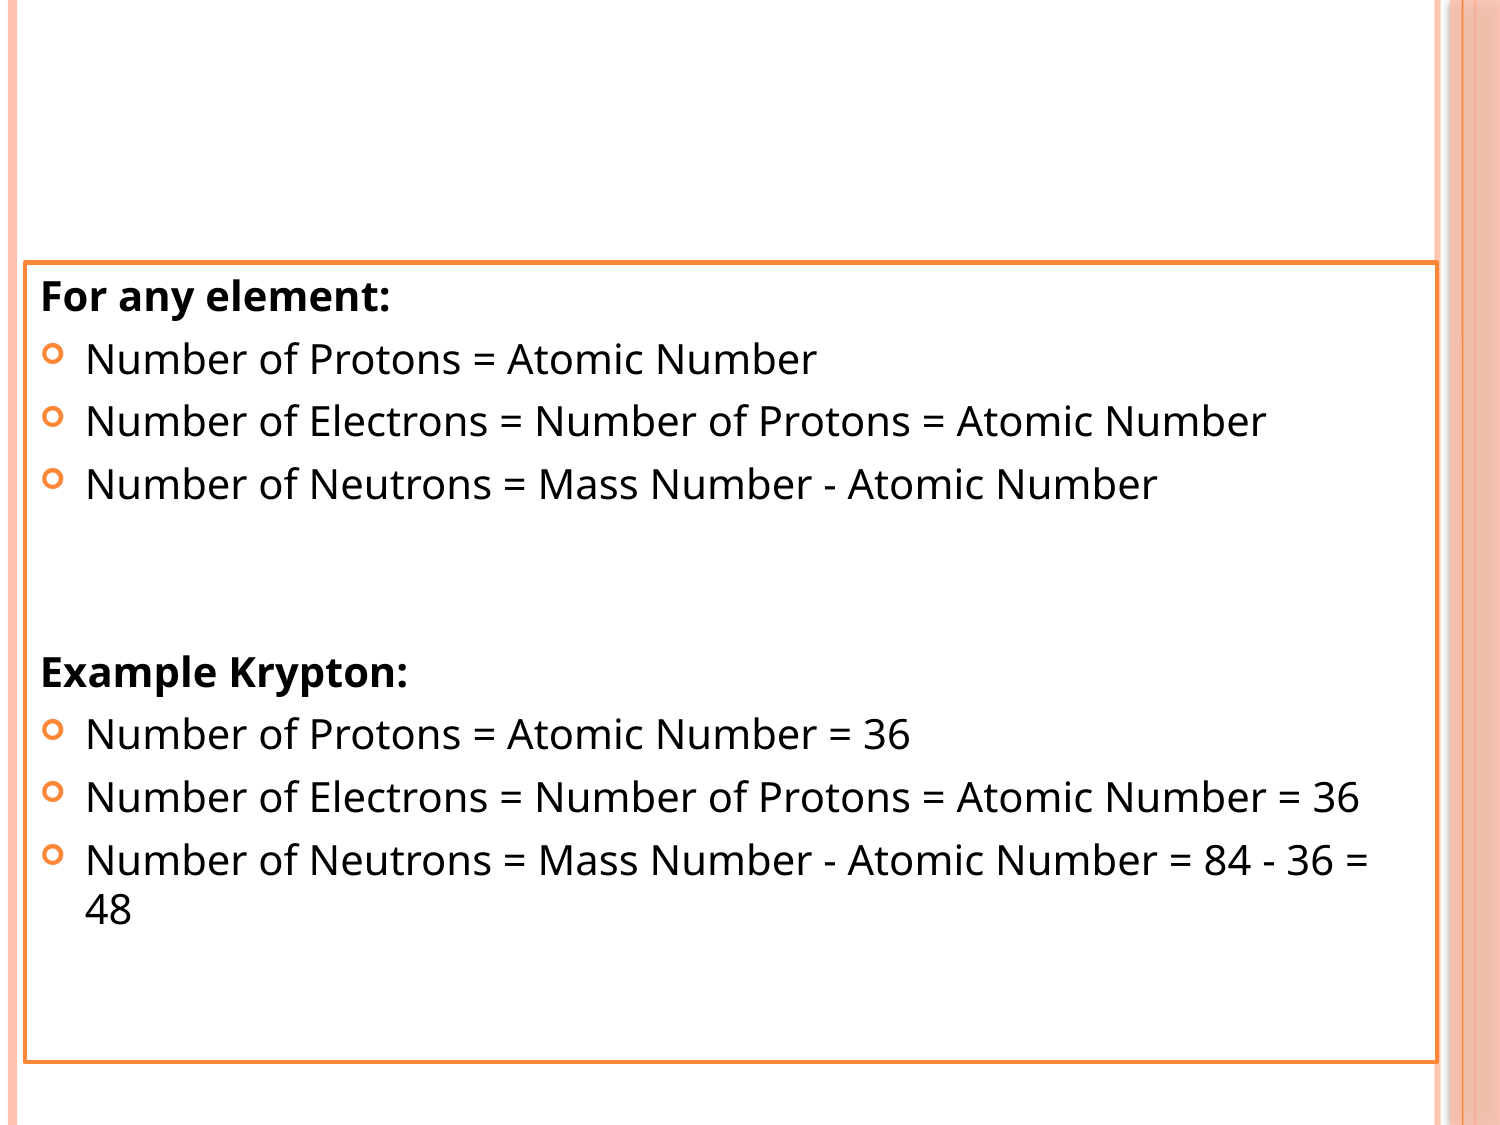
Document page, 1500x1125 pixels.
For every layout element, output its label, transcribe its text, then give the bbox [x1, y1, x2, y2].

list For any element: Number of Protons = Atomic Number Number of Electrons = Number of Protons = Atomic Number Number of Neutrons = Mass Number - Atomic Number Example Krypton: Number of Protons = Atomic Number = 36 Number of Electrons = Number of Protons = Atomic Number = 36 Number of Neutrons = Mass Number - Atomic Number = 84 - 36 = 48 [23, 260, 1439, 1064]
